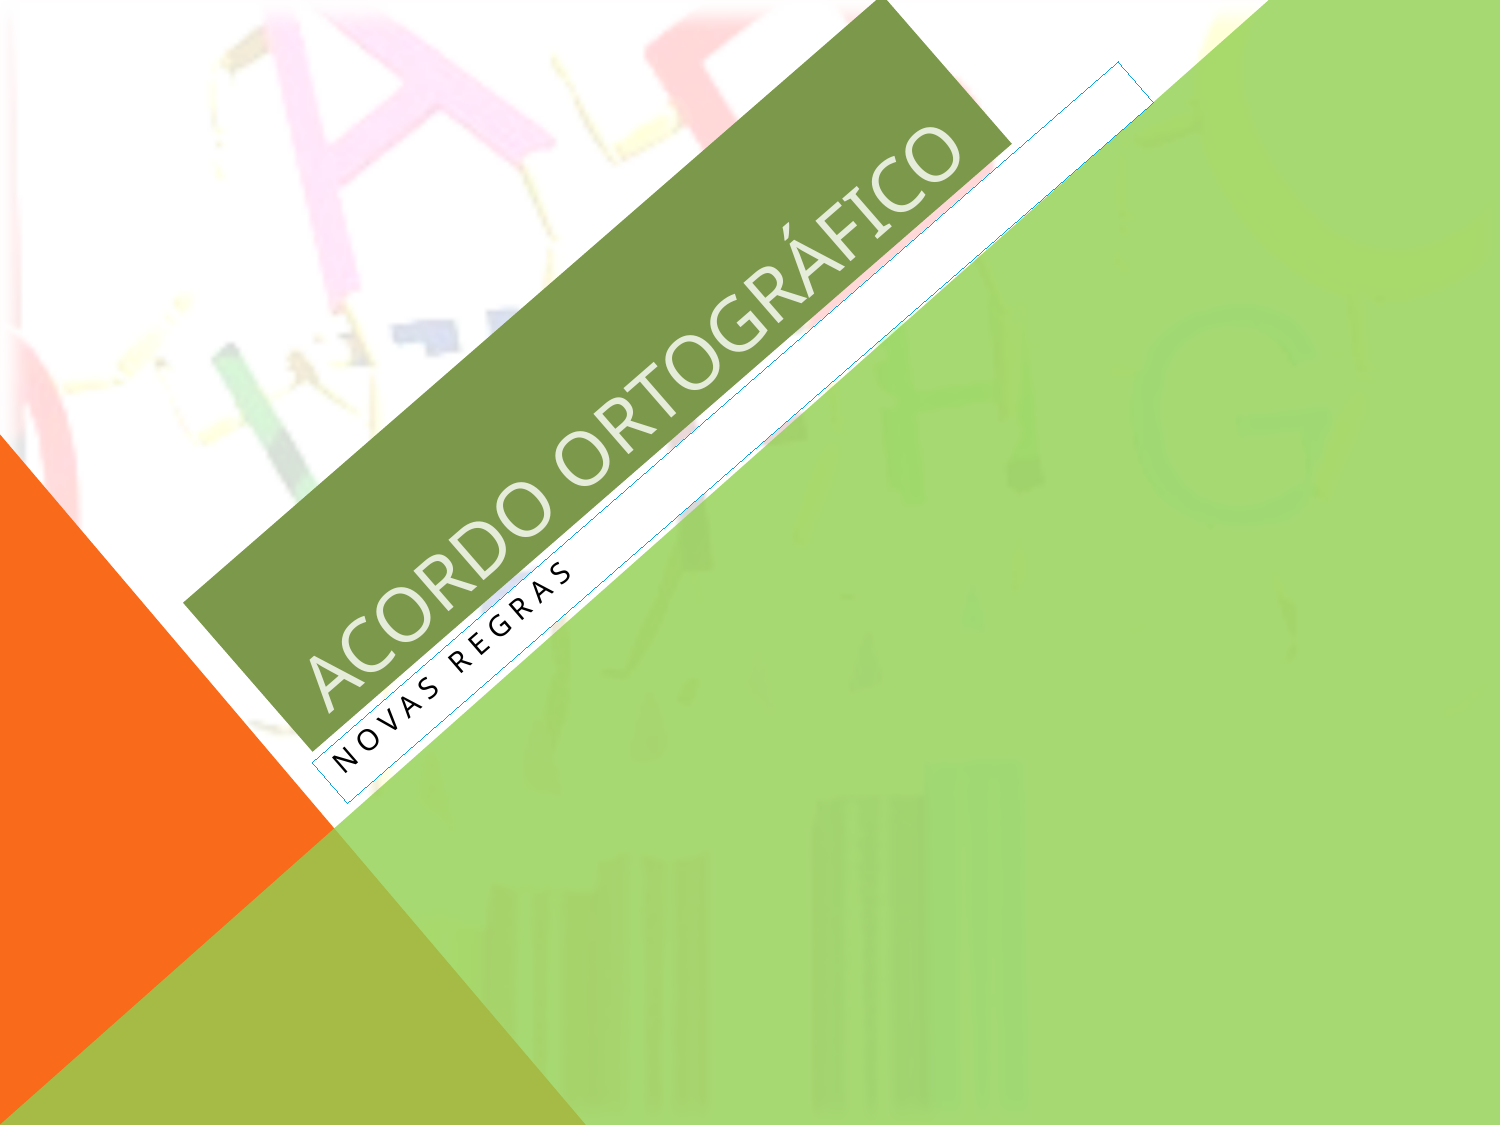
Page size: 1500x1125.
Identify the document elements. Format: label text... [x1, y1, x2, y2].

title Acordo Ortográfico [183, 0, 1012, 752]
subtitle Novas regras [312, 61, 1154, 804]
